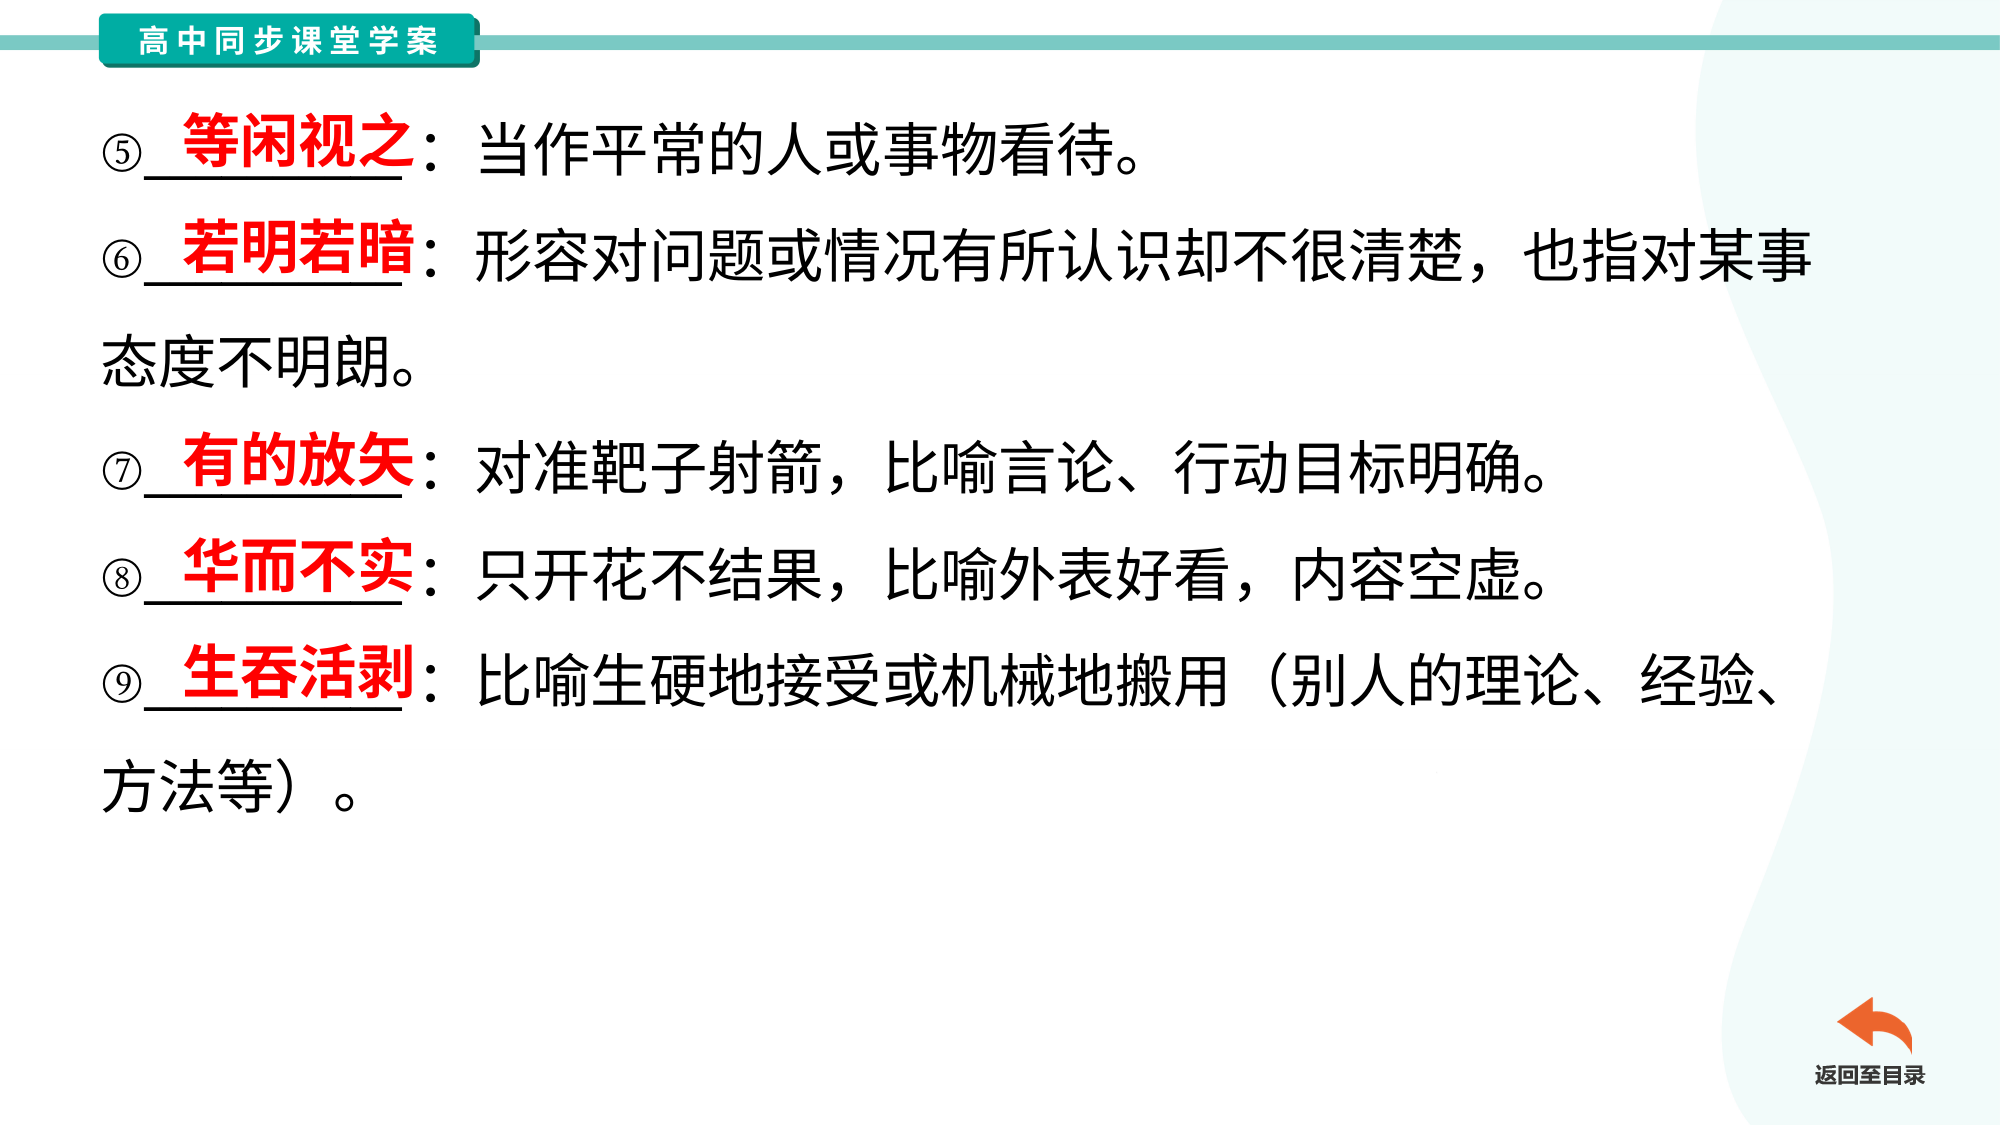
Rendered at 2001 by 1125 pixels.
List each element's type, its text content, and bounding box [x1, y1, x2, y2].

text_box 华而不实 [160, 496, 438, 599]
text_box 等闲视之 [160, 71, 438, 174]
text_box ⑤__________：当作平常的人或事物看待。 ⑥__________：形容对问题或情况有所认识却不很清楚，也指对某事 态度不明朗。 ⑦__________：对准靶子射箭，比喻言论、行动目标明确。 ⑧__________：只开花不结果，比喻外表好看，内容空虚。 ⑨__________：比喻生硬地接受或机械地搬用（别人的理论、经验、 方法等）。 [100, 76, 1899, 821]
picture [0, 0, 2000, 1125]
text_box 生吞活剥 [160, 603, 438, 706]
text_box 若明若暗 [160, 178, 438, 281]
text_box 有的放矢 [160, 390, 438, 493]
